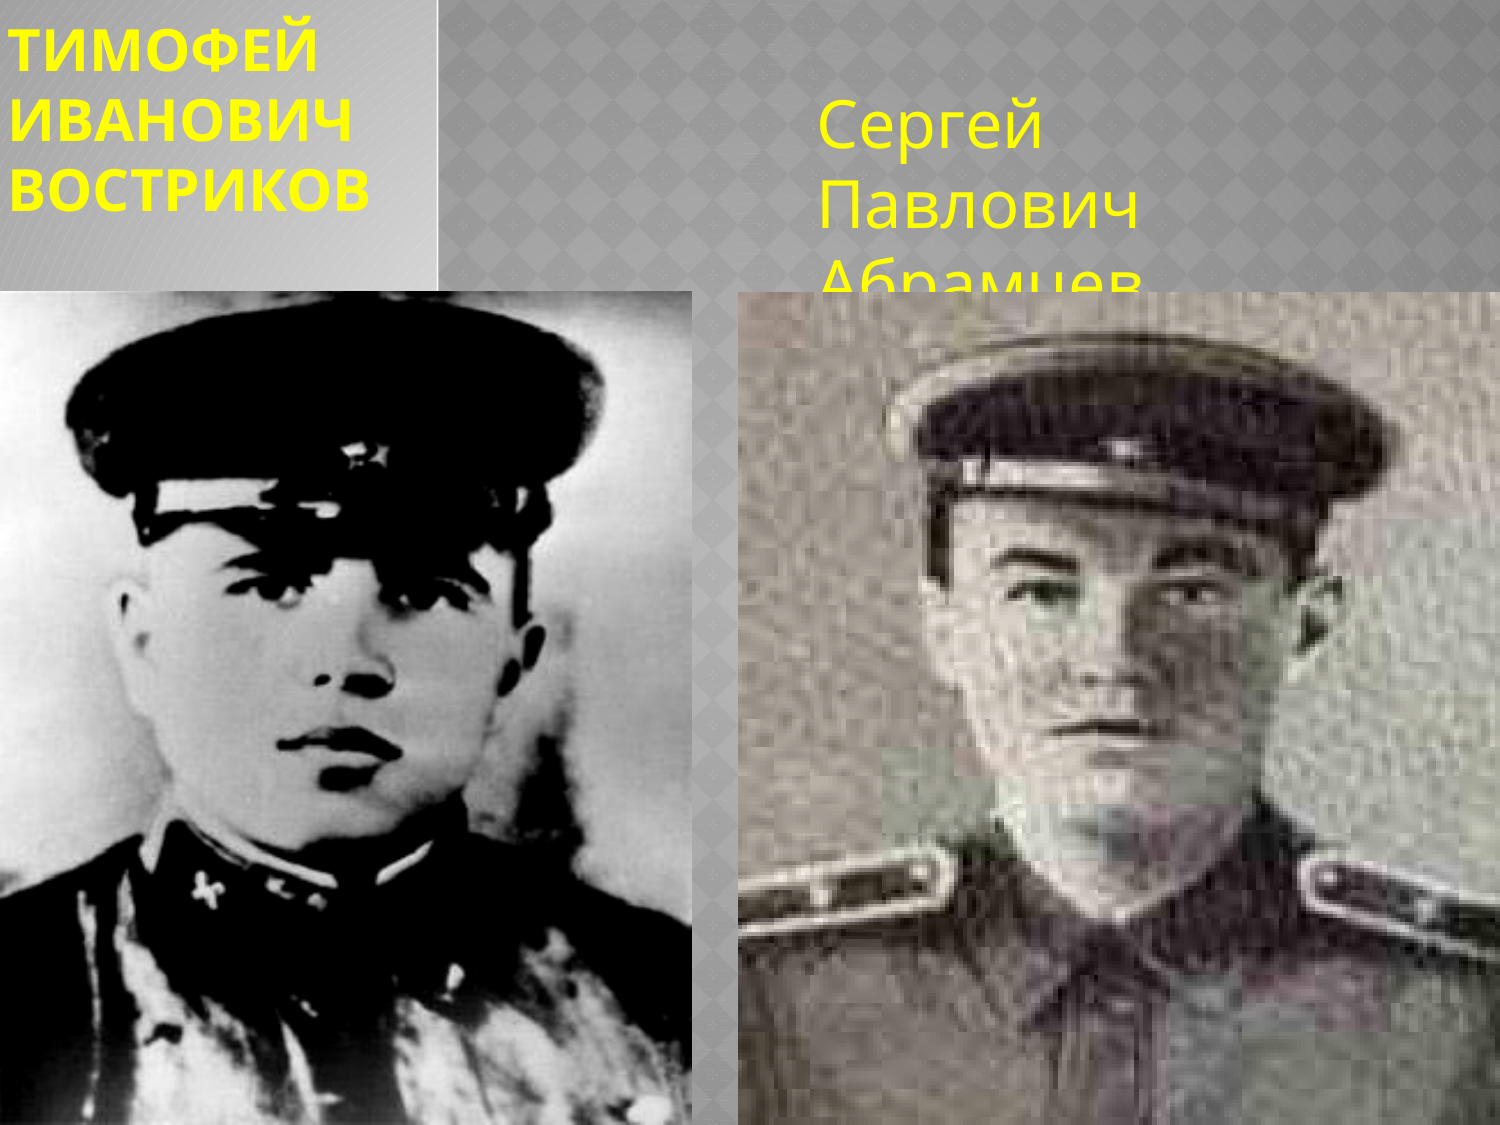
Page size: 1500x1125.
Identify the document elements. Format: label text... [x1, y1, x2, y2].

subtitle Сергей Павлович Абрамцев [808, 82, 1390, 223]
picture [737, 292, 1500, 1125]
title Тимофей Иванович Востриков [0, 87, 657, 223]
picture [0, 291, 692, 1125]
